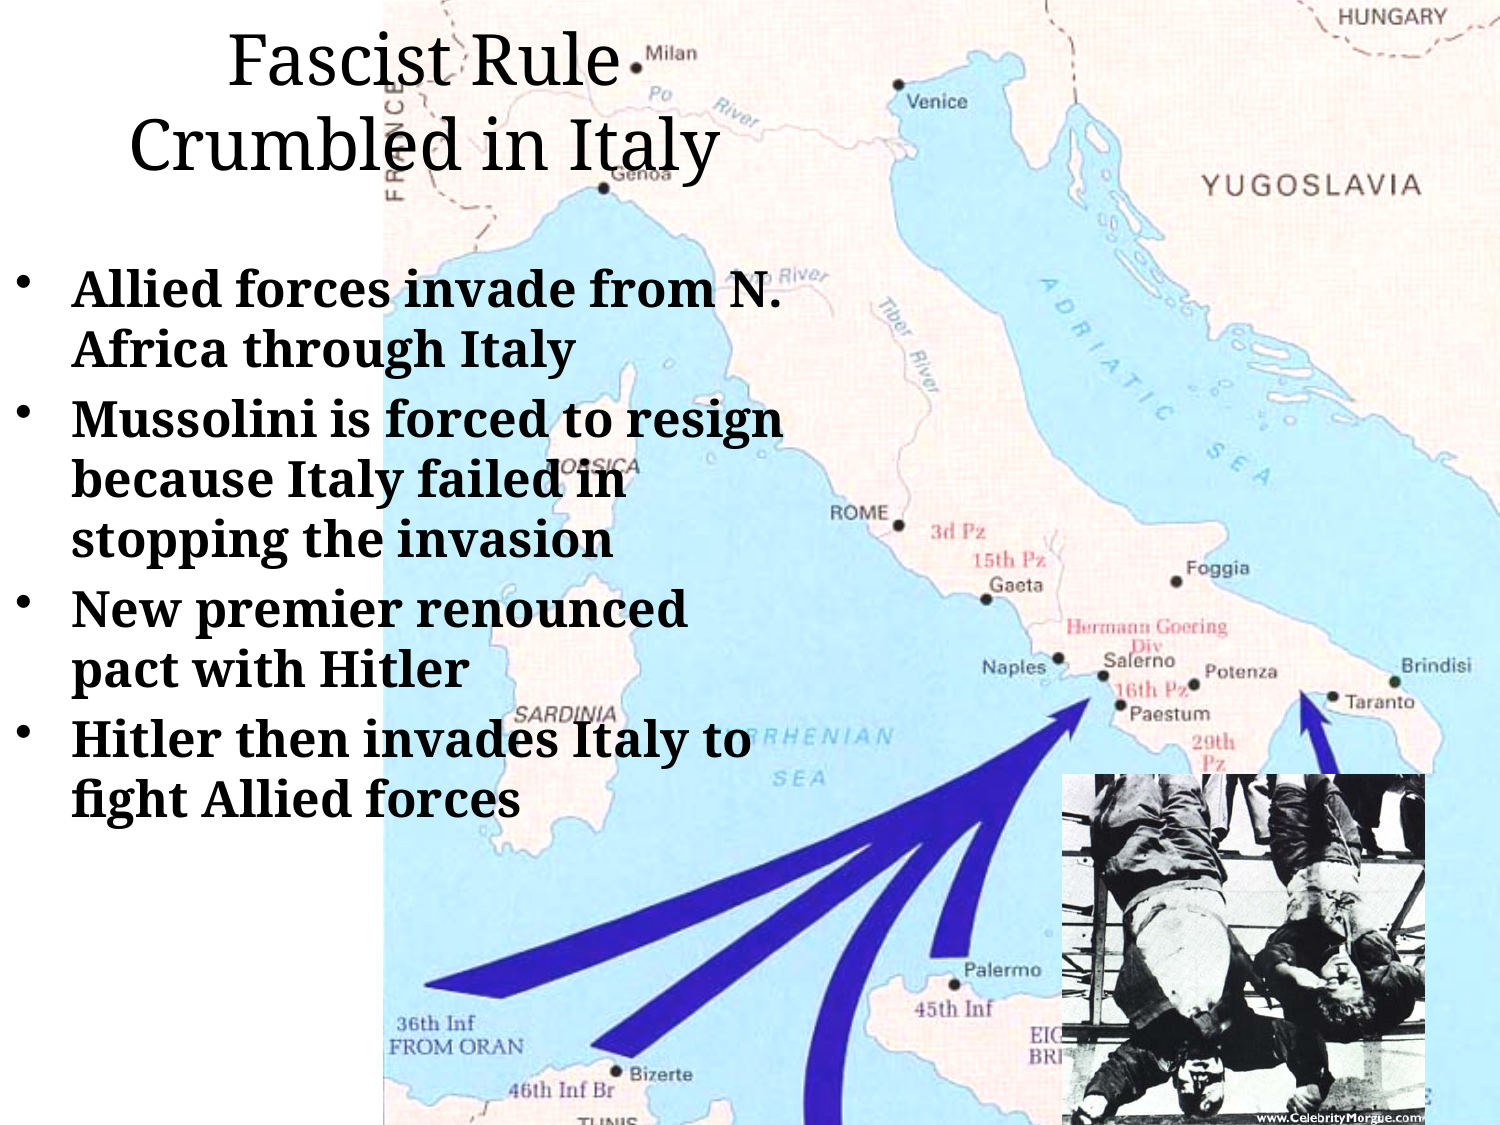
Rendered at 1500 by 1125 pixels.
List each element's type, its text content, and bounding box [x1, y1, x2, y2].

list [383, 0, 1500, 1125]
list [1062, 774, 1426, 1125]
list Allied forces invade from N. Africa through Italy Mussolini is forced to resign because Italy failed in stopping the invasion New premier renounced pact with Hitler Hitler then invades Italy to fight Allied forces [0, 249, 378, 926]
title Fascist Rule Crumbled in Italy [62, 0, 381, 201]
